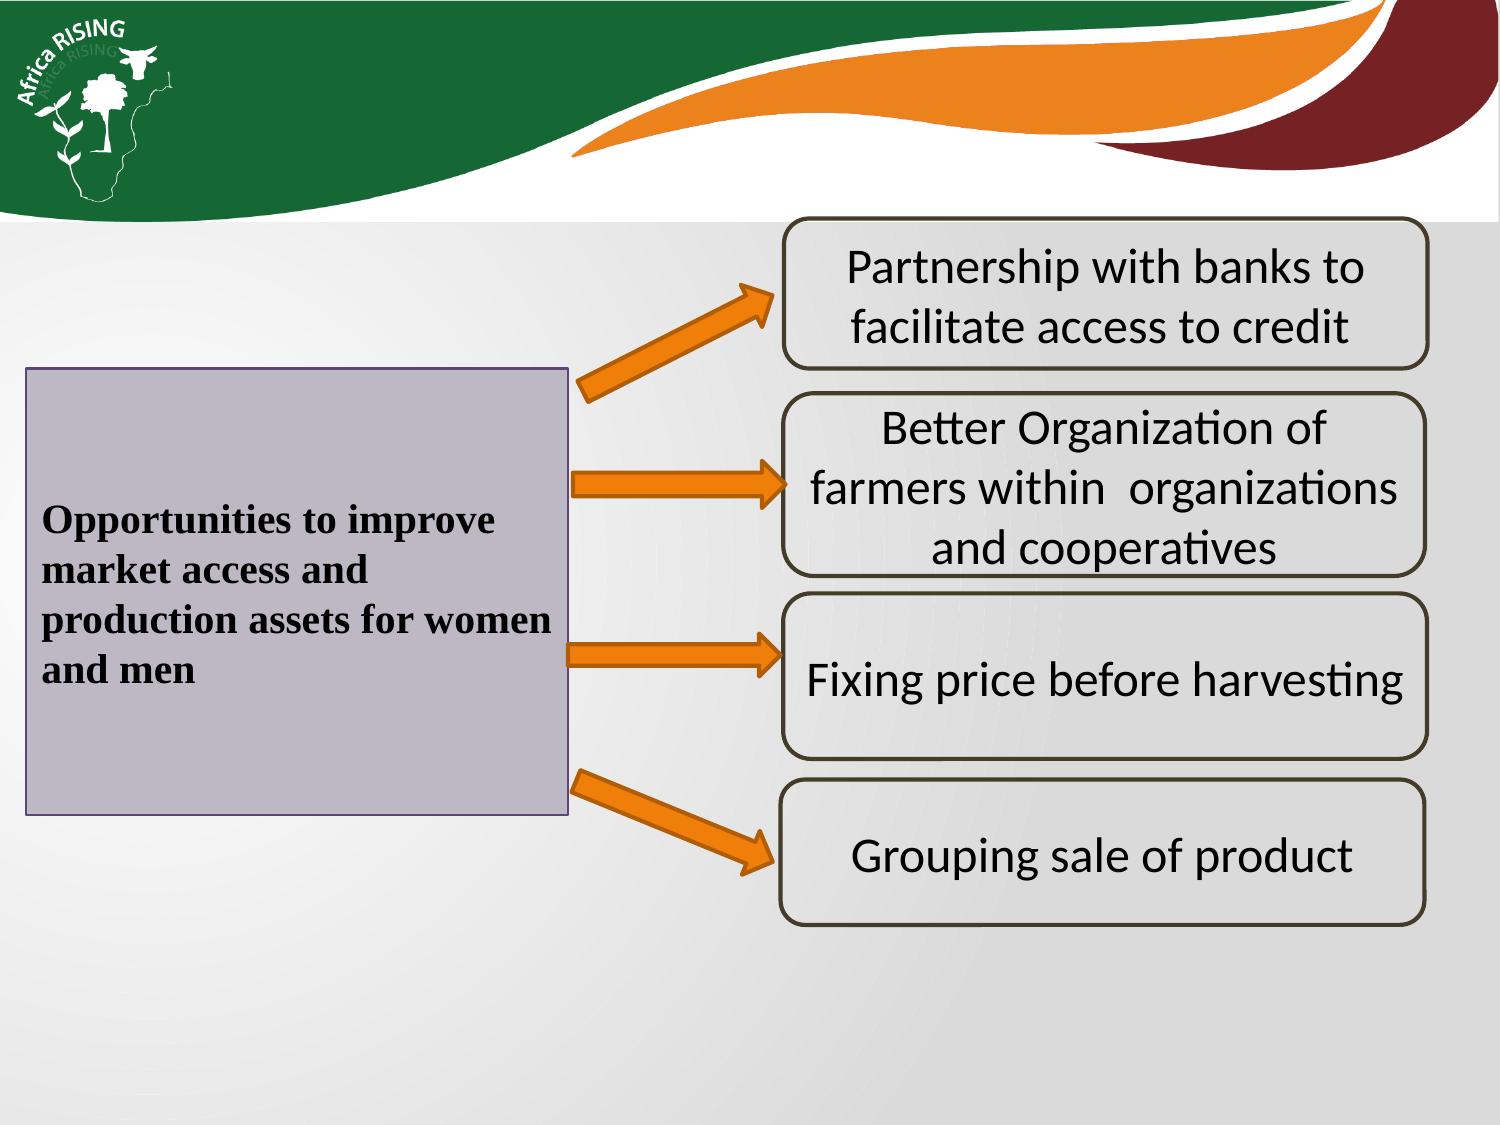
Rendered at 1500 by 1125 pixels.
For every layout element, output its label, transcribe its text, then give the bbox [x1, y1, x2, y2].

picture [0, 0, 1499, 222]
text_box [570, 458, 788, 510]
text_box [565, 631, 783, 679]
text_box Fixing price before harvesting [781, 591, 1430, 762]
text_box [569, 768, 775, 877]
text_box Opportunities to improve market access and production assets for women and men [25, 367, 569, 816]
text_box Grouping sale of product [778, 777, 1427, 928]
text_box [575, 282, 775, 404]
text_box Partnership with banks to facilitate access to credit [781, 216, 1430, 371]
text_box Better Organization of farmers within organizations and cooperatives [781, 391, 1428, 579]
